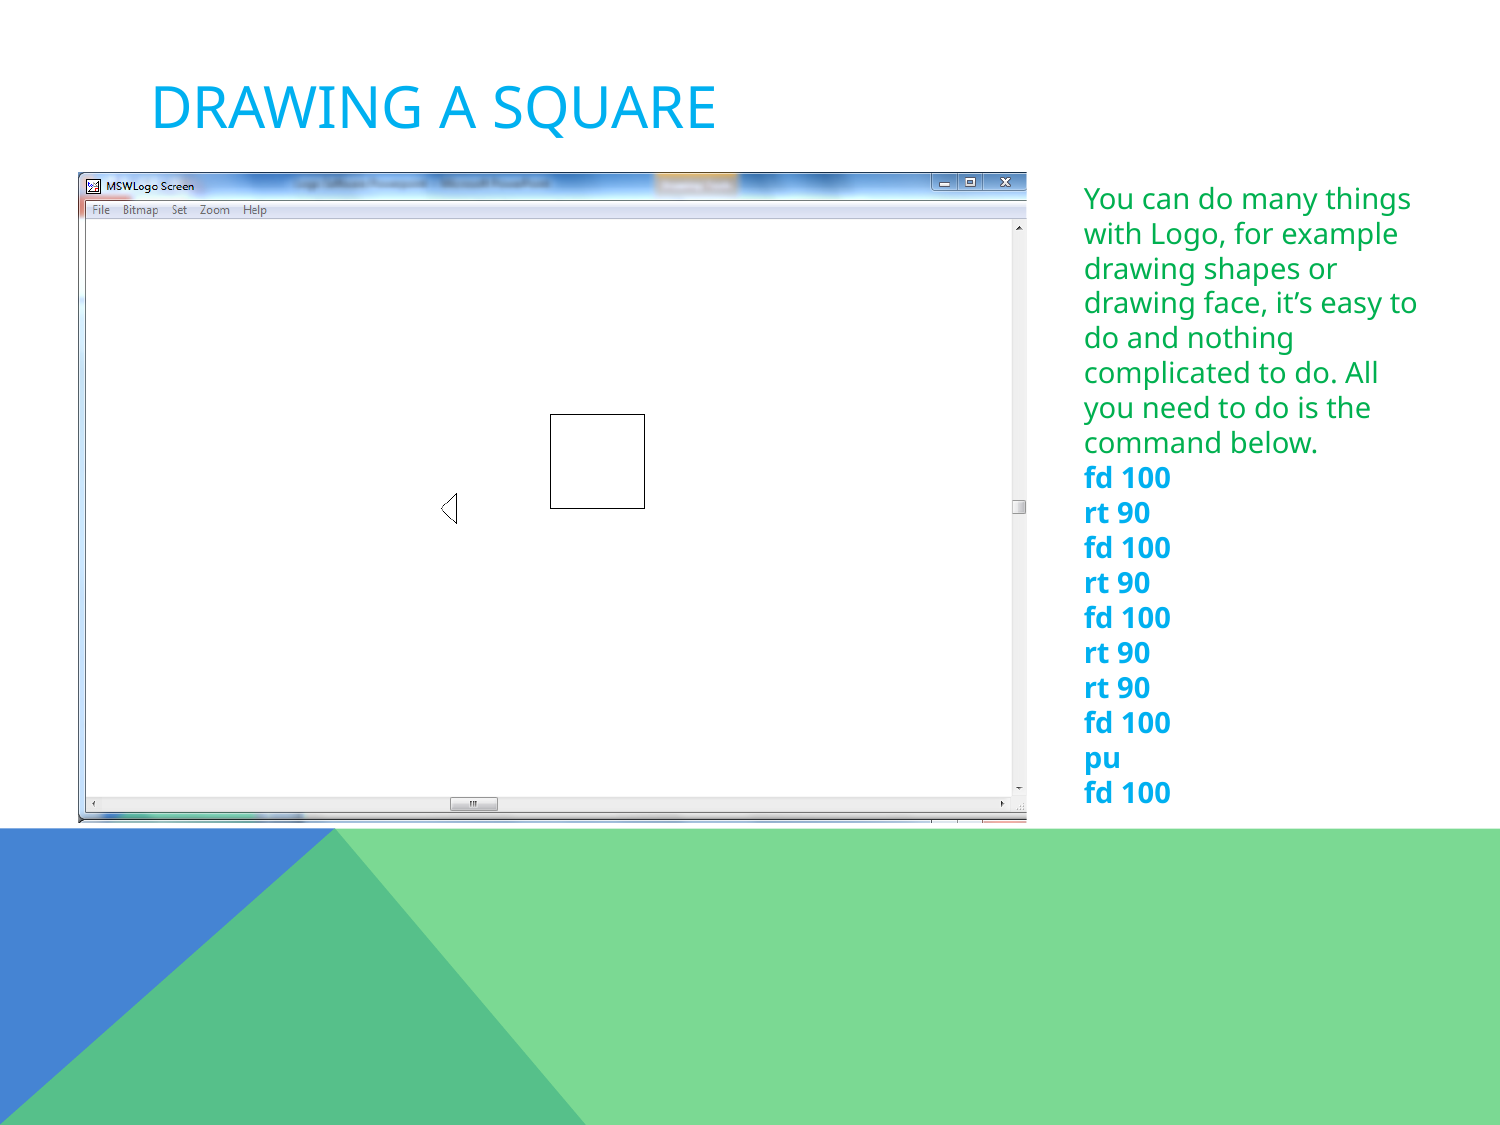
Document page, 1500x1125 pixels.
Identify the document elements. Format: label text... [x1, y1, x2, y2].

title Drawing a square [135, 60, 1369, 150]
text_box You can do many things with Logo, for example drawing shapes or drawing face, it’s easy to do and nothing complicated to do. All you need to do is the command below. fd 100 rt 90 fd 100 rt 90 fd 100 rt 90 rt 90 fd 100 pu fd 100 [1068, 172, 1447, 817]
picture [76, 148, 1027, 823]
